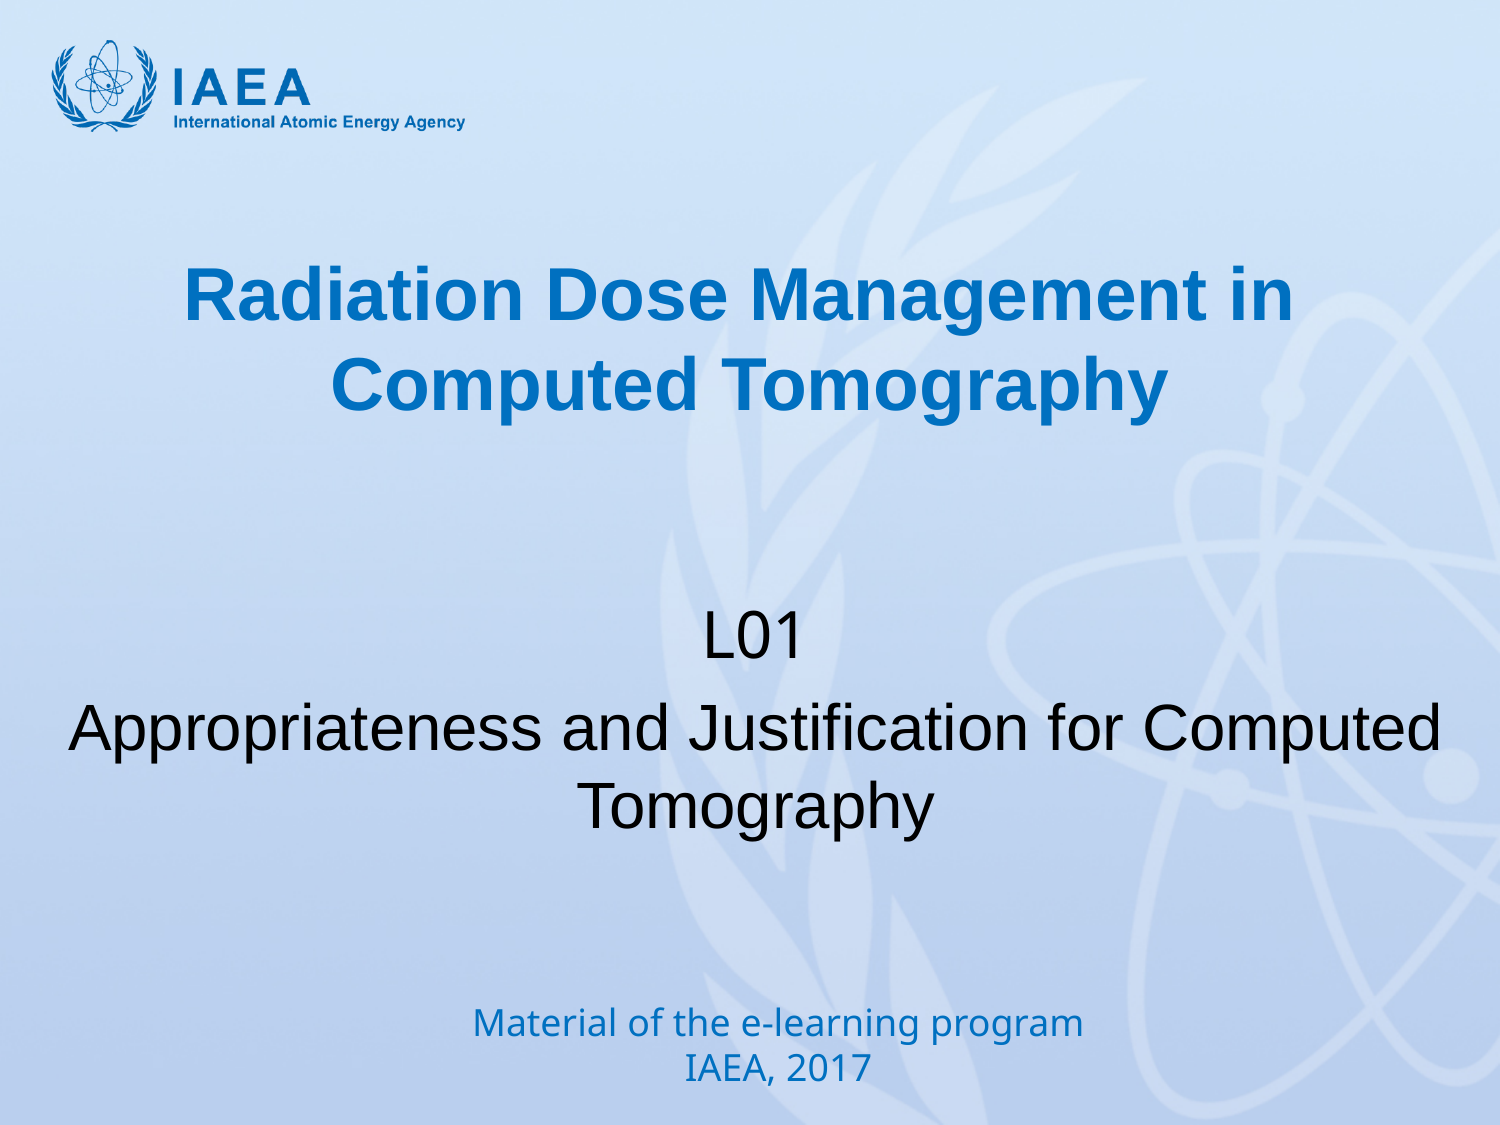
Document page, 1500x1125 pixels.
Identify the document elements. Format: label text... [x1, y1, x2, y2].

subtitle L01 Appropriateness and Justification for Computed Tomography [53, 586, 1459, 850]
title Radiation Dose Management in Computed Tomography [15, 218, 1485, 452]
text_box Material of the e-learning program IAEA, 2017 [377, 991, 1180, 1096]
picture [0, 0, 1500, 1125]
